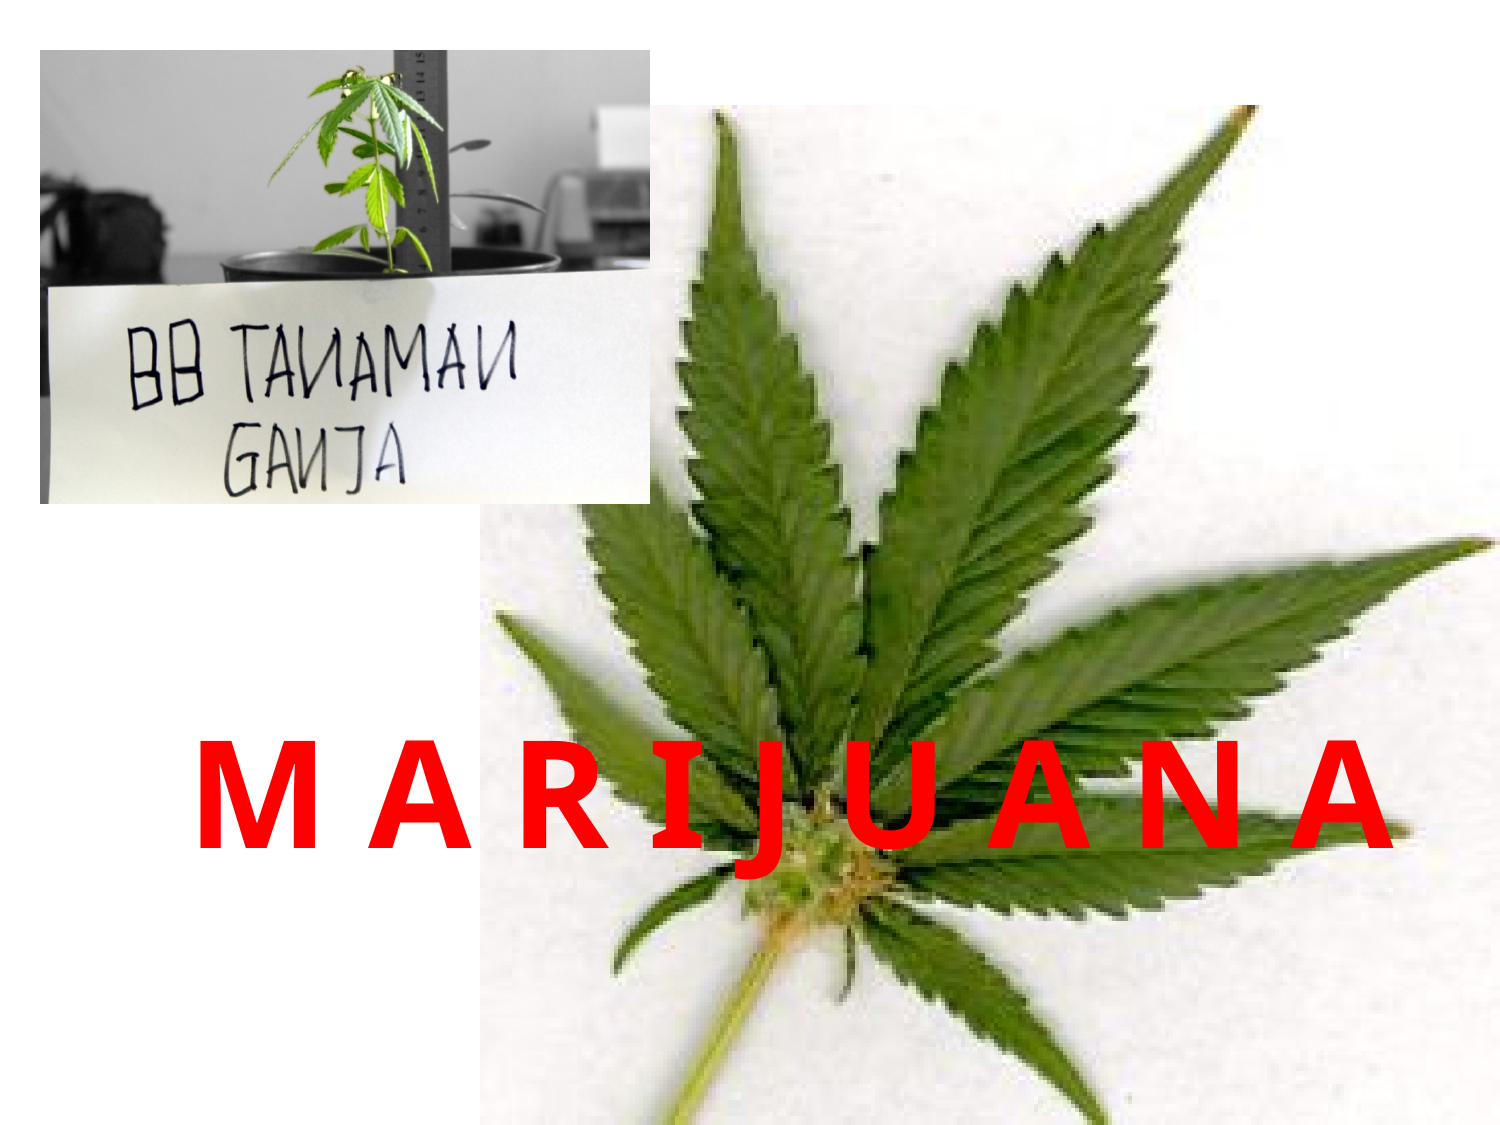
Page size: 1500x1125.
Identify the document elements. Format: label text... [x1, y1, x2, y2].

text_box M A R I J U A N A [172, 691, 475, 887]
picture [40, 49, 1500, 1125]
